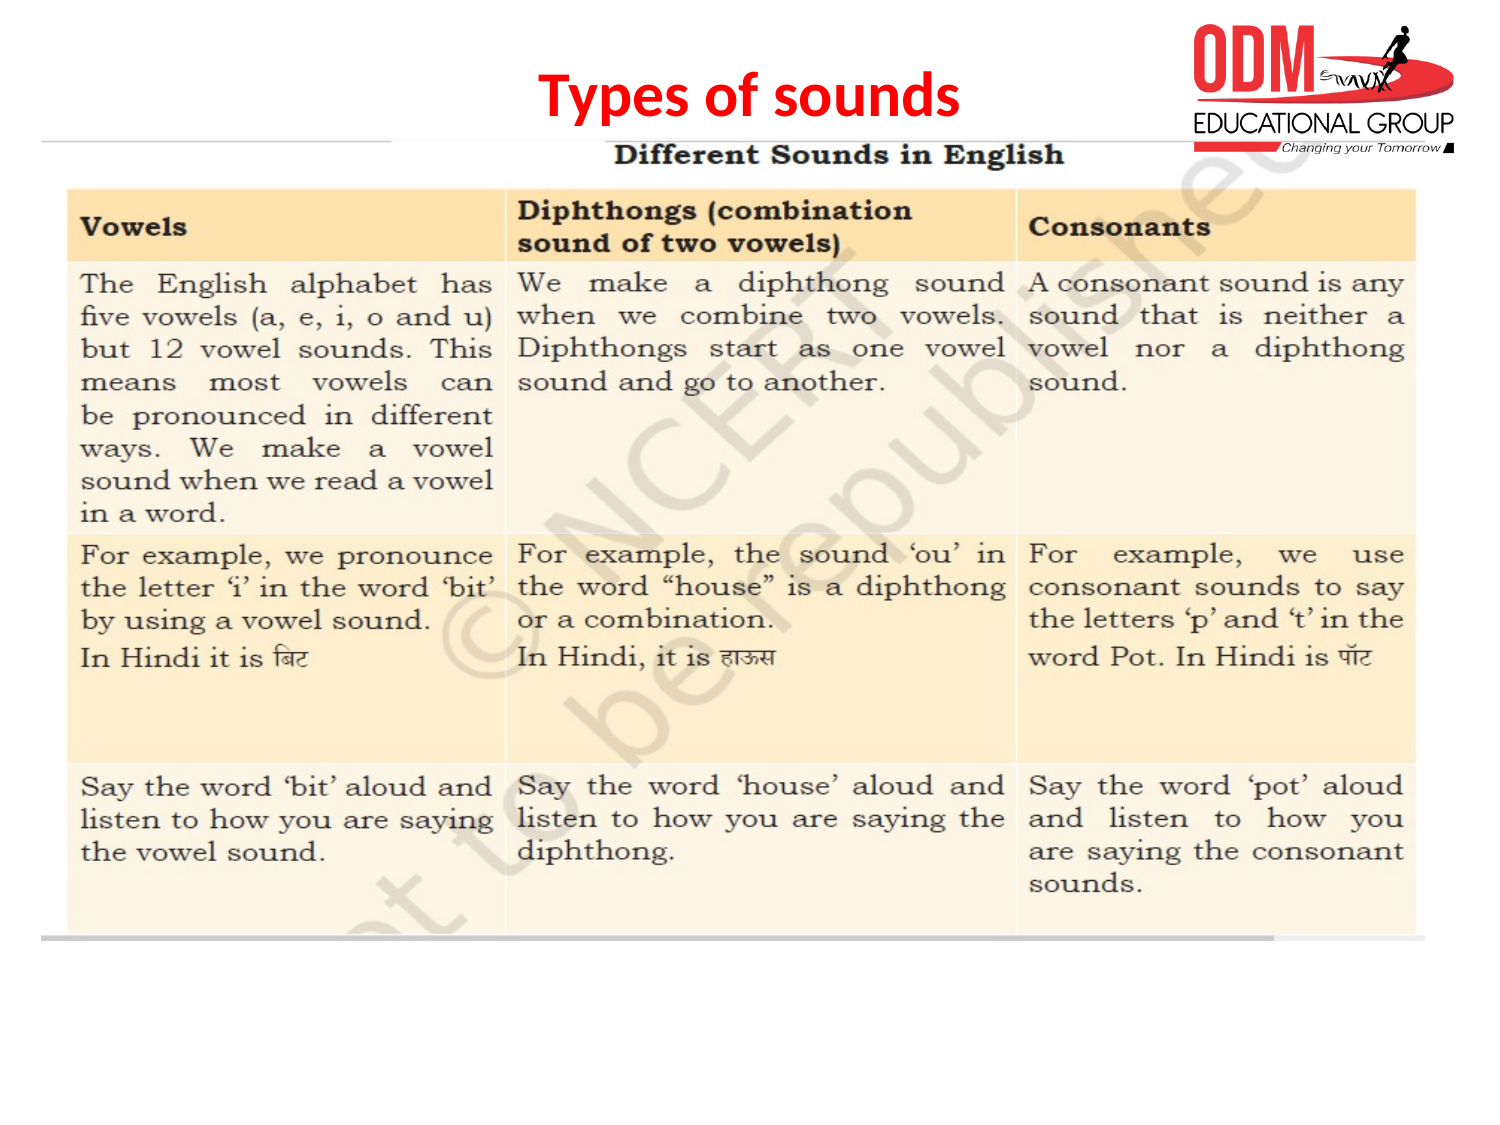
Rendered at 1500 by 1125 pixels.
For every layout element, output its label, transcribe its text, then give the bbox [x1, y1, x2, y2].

picture [1194, 24, 1454, 154]
title Types of sounds [75, 45, 1189, 135]
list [41, 136, 1426, 941]
